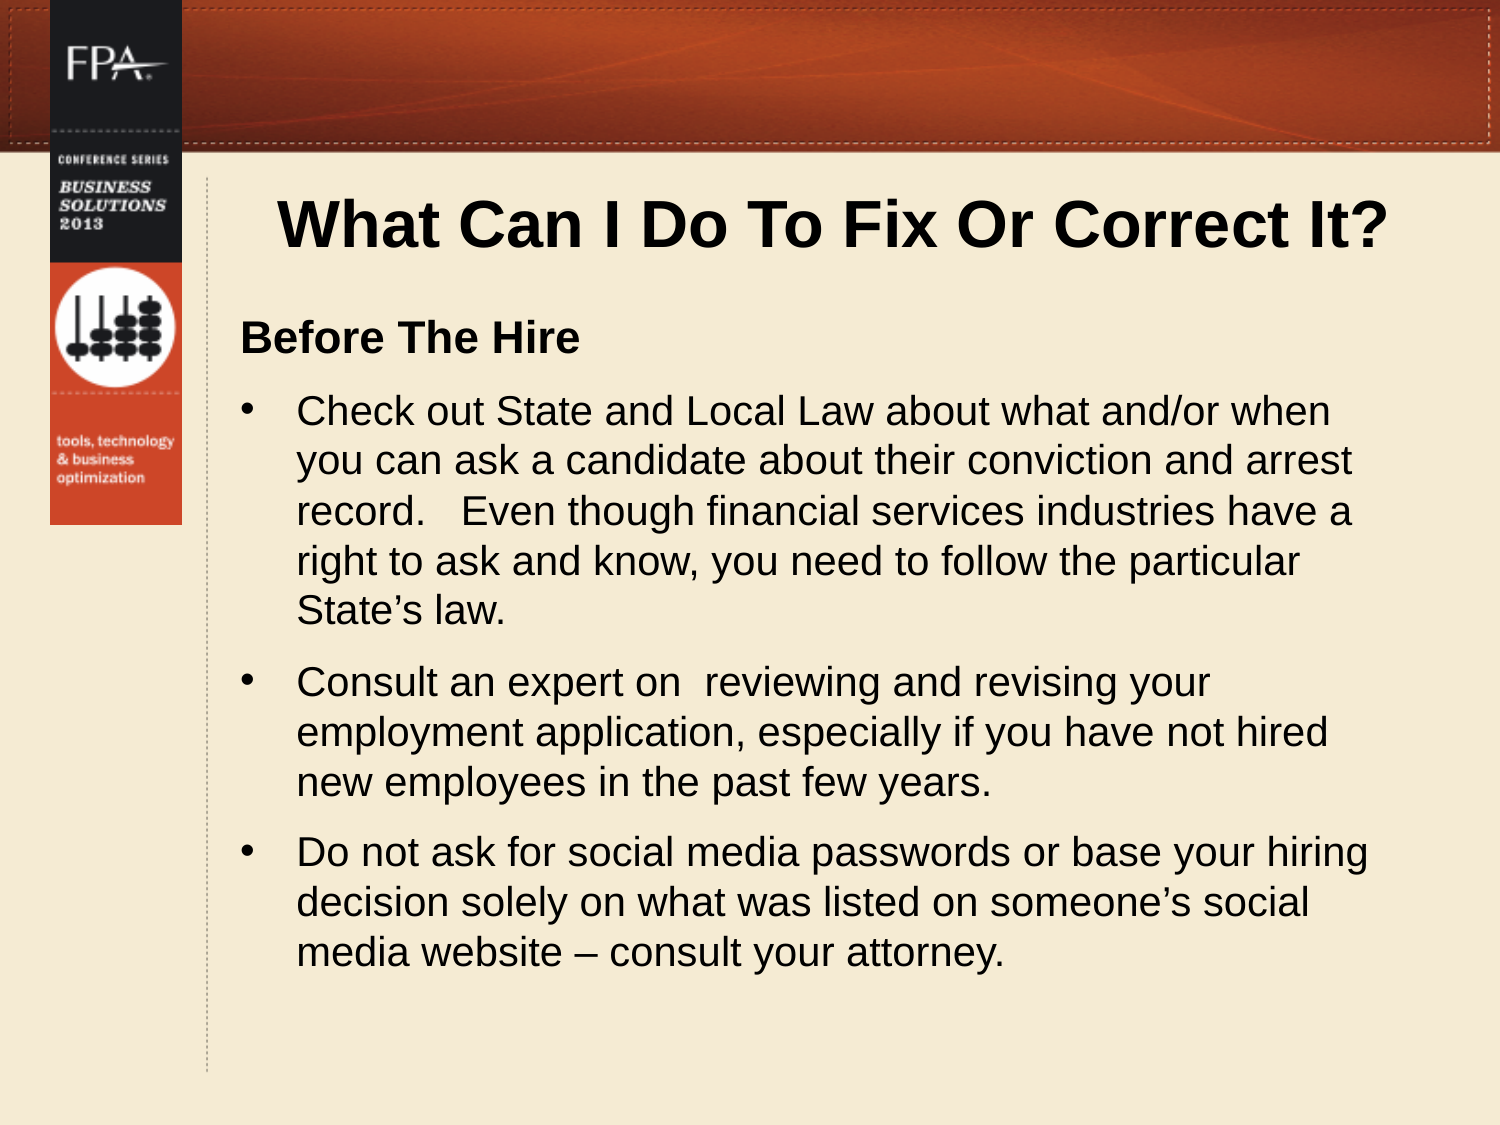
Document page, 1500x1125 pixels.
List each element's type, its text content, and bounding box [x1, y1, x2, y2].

picture [0, 0, 1500, 1125]
list Before The Hire Check out State and Local Law about what and/or when you can ask a candidate about their conviction and arrest record. Even though financial services industries have a right to ask and know, you need to follow the particular State’s law. Consult an expert on reviewing and revising your employment application, especially if you have not hired new employees in the past few years. Do not ask for social media passwords or base your hiring decision solely on what was listed on someone’s social media website – consult your attorney. [225, 299, 1425, 1005]
title What Can I Do To Fix Or Correct It? [262, 162, 1426, 301]
